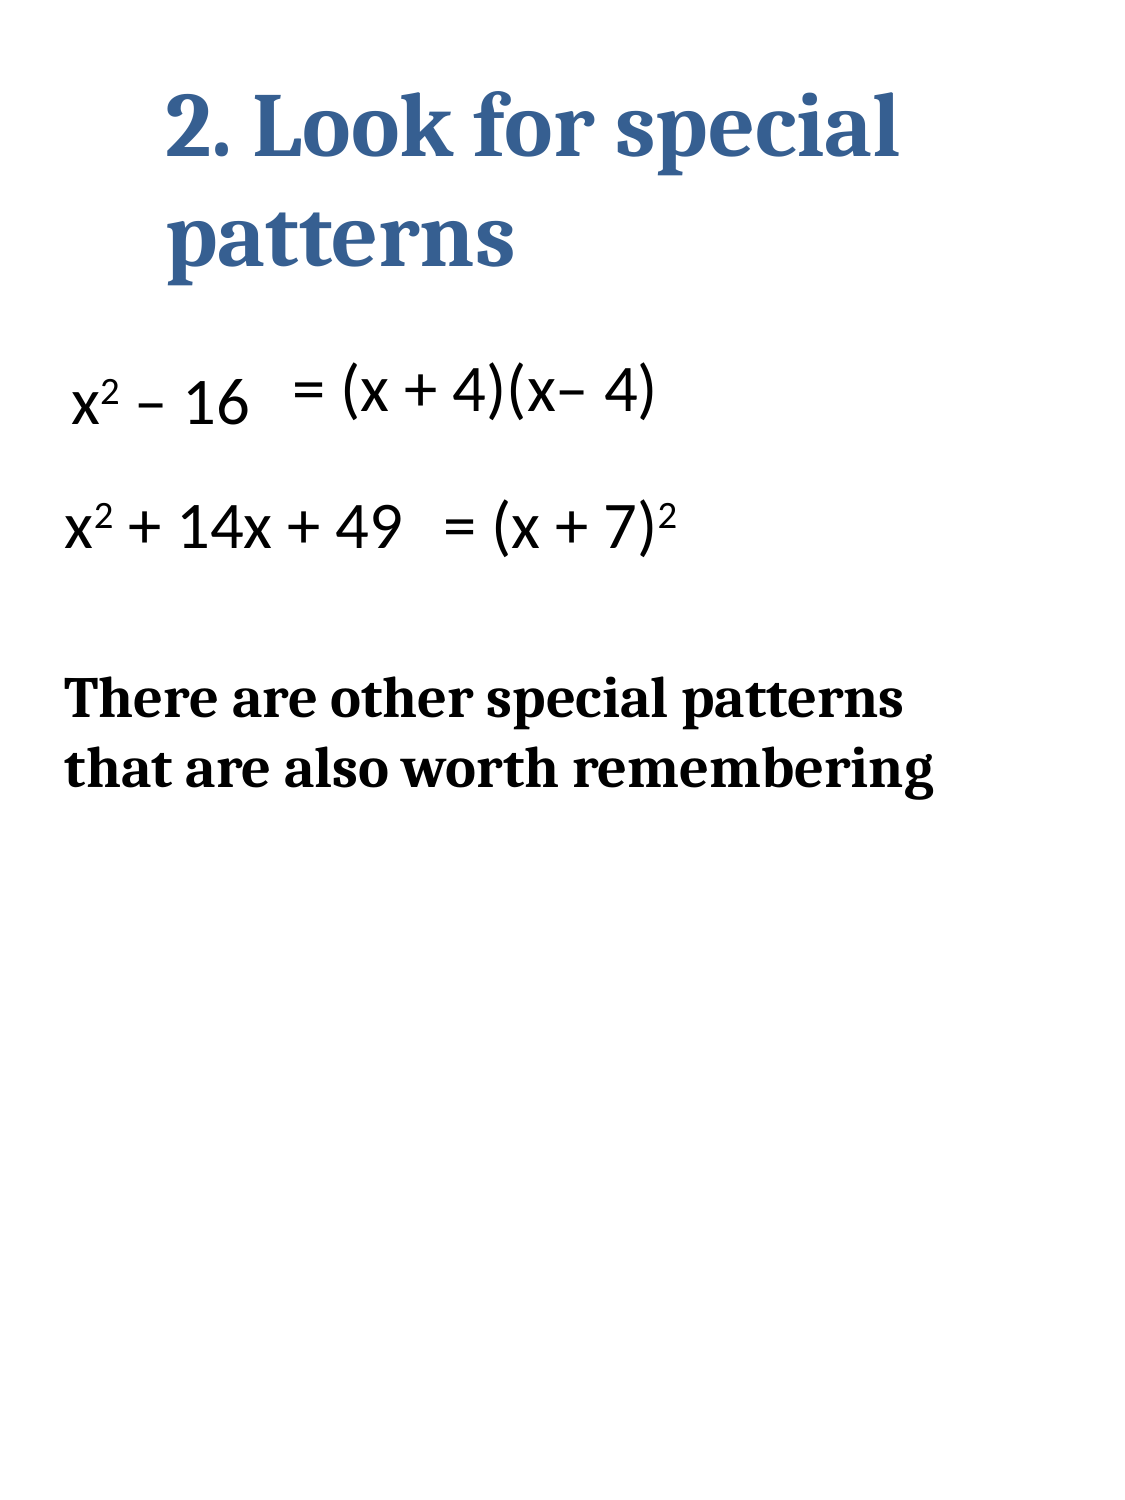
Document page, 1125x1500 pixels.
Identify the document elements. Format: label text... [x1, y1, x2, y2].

text_box There are other special patterns that are also worth remembering [50, 651, 975, 807]
text_box x2 + 14x + 49 [49, 474, 425, 570]
title 2. Look for special patterns [150, 50, 975, 300]
list x2 – 16 [56, 350, 325, 474]
text_box = (x + 7)2 [428, 474, 693, 570]
text_box = (x + 4)(x– 4) [277, 337, 674, 433]
